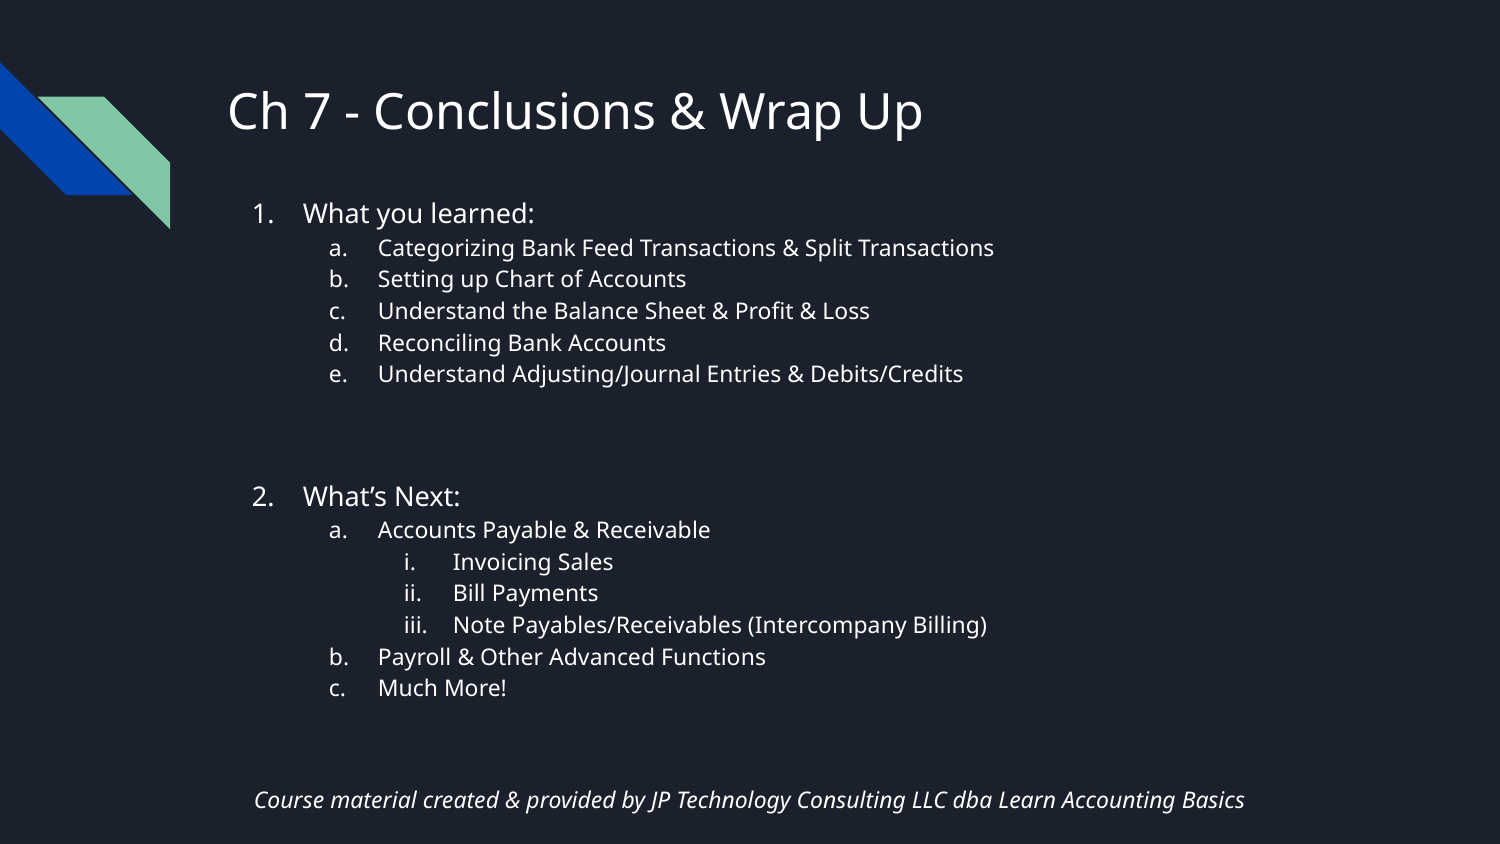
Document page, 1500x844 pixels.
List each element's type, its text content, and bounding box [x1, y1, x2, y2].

list What you learned: Categorizing Bank Feed Transactions & Split Transactions Setting up Chart of Accounts Understand the Balance Sheet & Profit & Loss Reconciling Bank Accounts Understand Adjusting/Journal Entries & Debits/Credits What’s Next: Accounts Payable & Receivable Invoicing Sales Bill Payments Note Payables/Receivables (Intercompany Billing) Payroll & Other Advanced Functions Much More! [212, 177, 1286, 740]
title Ch 7 - Conclusions & Wrap Up [212, 64, 1368, 215]
